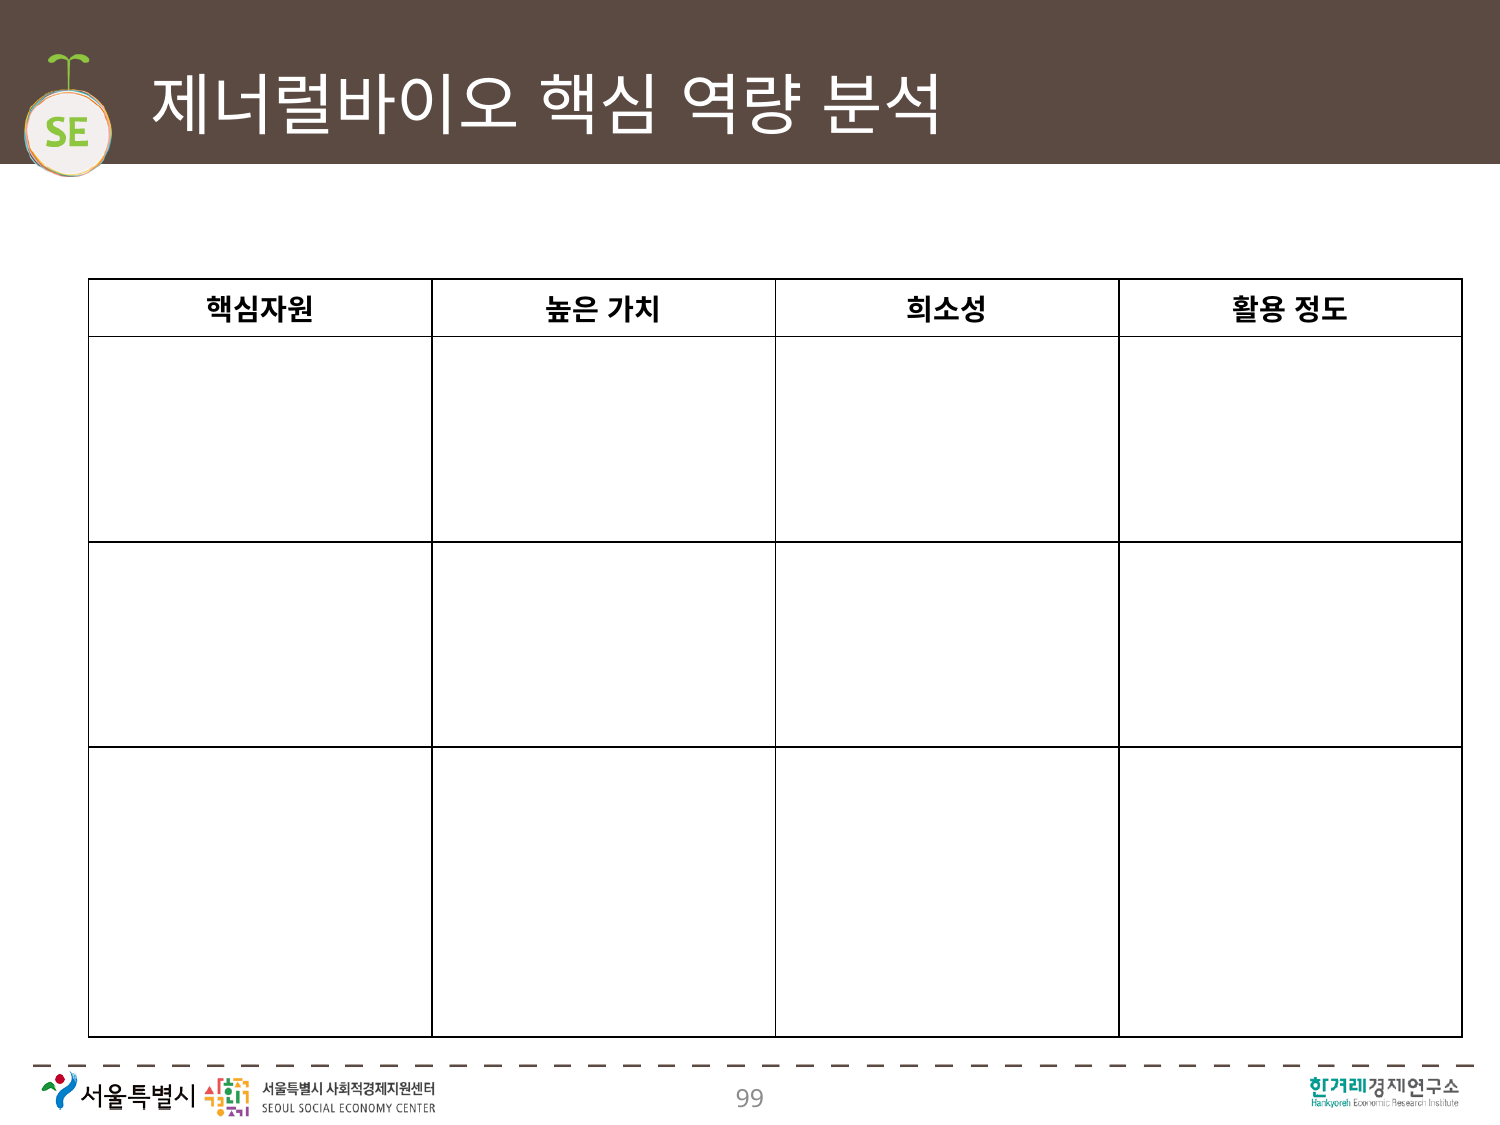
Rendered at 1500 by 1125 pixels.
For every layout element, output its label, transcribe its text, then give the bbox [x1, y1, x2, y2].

table_header 높은 가치 [433, 280, 775, 336]
table_header 활용 정도 [1120, 280, 1461, 336]
table_cell [433, 748, 775, 1036]
table_header 핵심자원 [89, 280, 431, 336]
table_header 희소성 [776, 280, 1118, 336]
title 제너럴바이오 핵심 역량 분석 [135, 45, 1463, 161]
slide_number 99 [696, 1069, 804, 1125]
table_cell [1120, 337, 1461, 541]
table_cell [89, 748, 431, 1036]
table_cell [433, 337, 775, 541]
picture [0, 0, 1500, 1125]
table_cell [433, 543, 775, 746]
table_cell [1120, 748, 1461, 1036]
table_cell [776, 543, 1118, 746]
table_cell [89, 337, 431, 541]
table_cell [776, 748, 1118, 1036]
table_cell [89, 543, 431, 746]
table_cell [1120, 543, 1461, 746]
table_cell [776, 337, 1118, 541]
